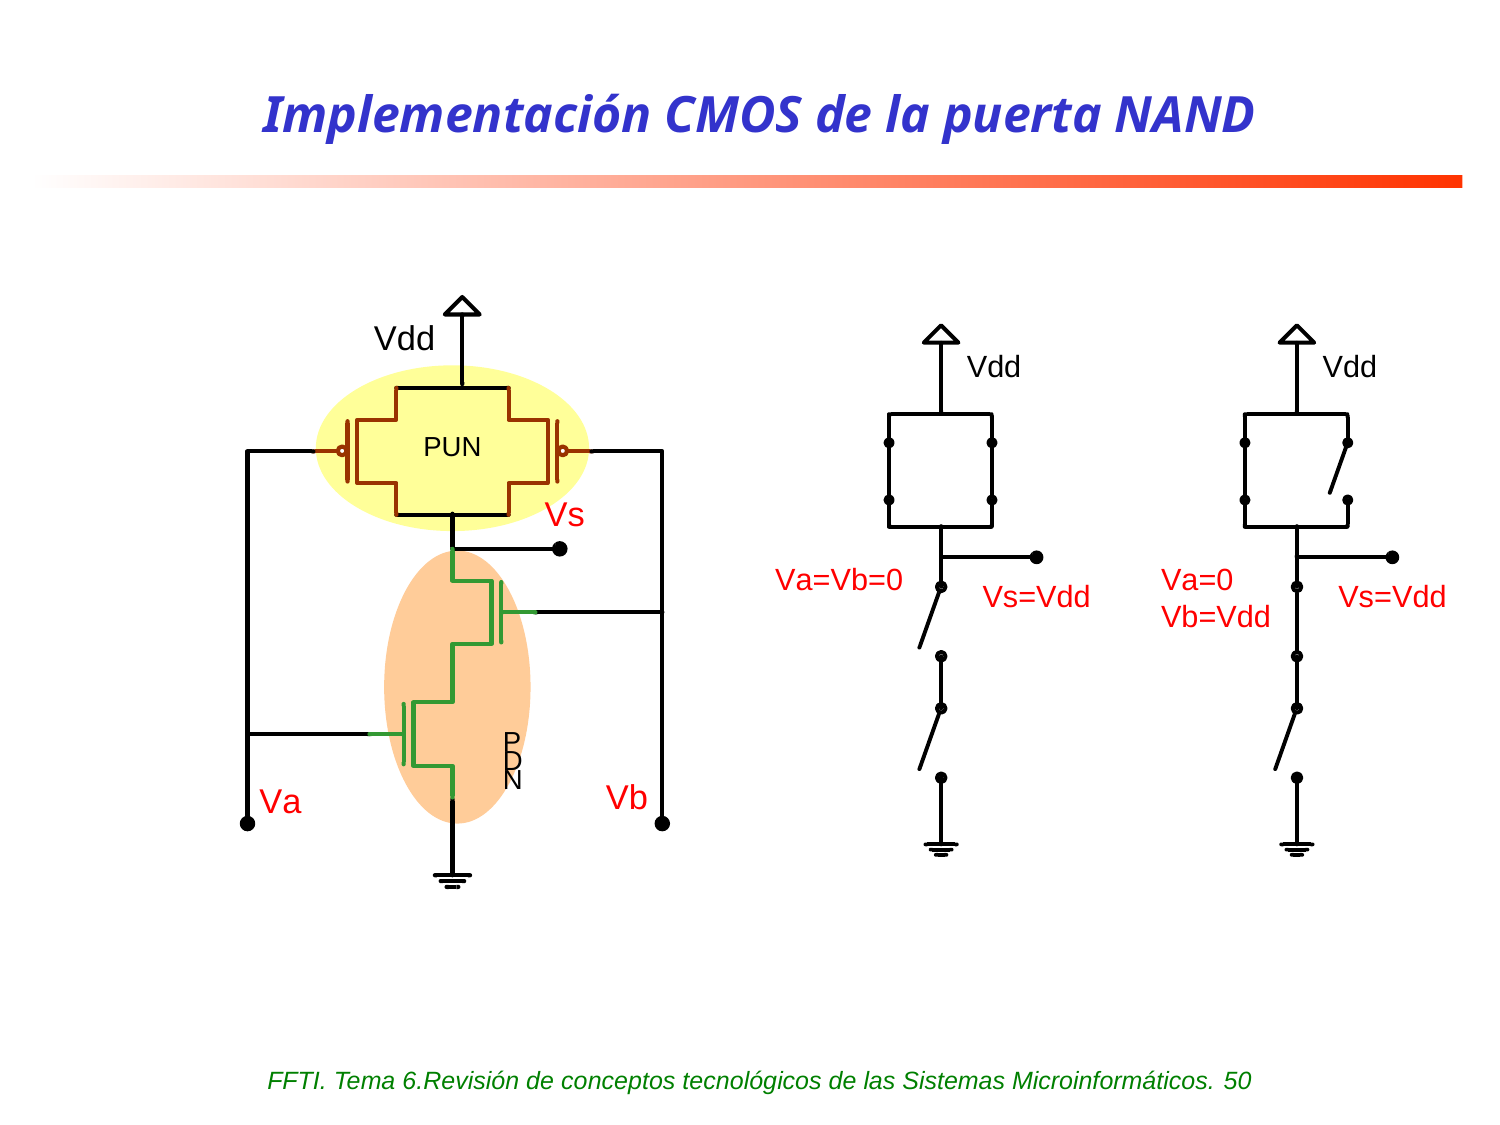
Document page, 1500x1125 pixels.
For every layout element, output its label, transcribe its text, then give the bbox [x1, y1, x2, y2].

footer FFTI. Tema 6.Revisión de conceptos tecnológicos de las Sistemas Microinformáticos. 50 [68, 1056, 1451, 1103]
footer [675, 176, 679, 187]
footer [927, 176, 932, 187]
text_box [759, 176, 763, 187]
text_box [232, 288, 678, 896]
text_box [771, 319, 1451, 861]
title Implementación CMOS de la puerta NAND [68, 49, 1451, 176]
table_cell 1 [843, 176, 847, 187]
